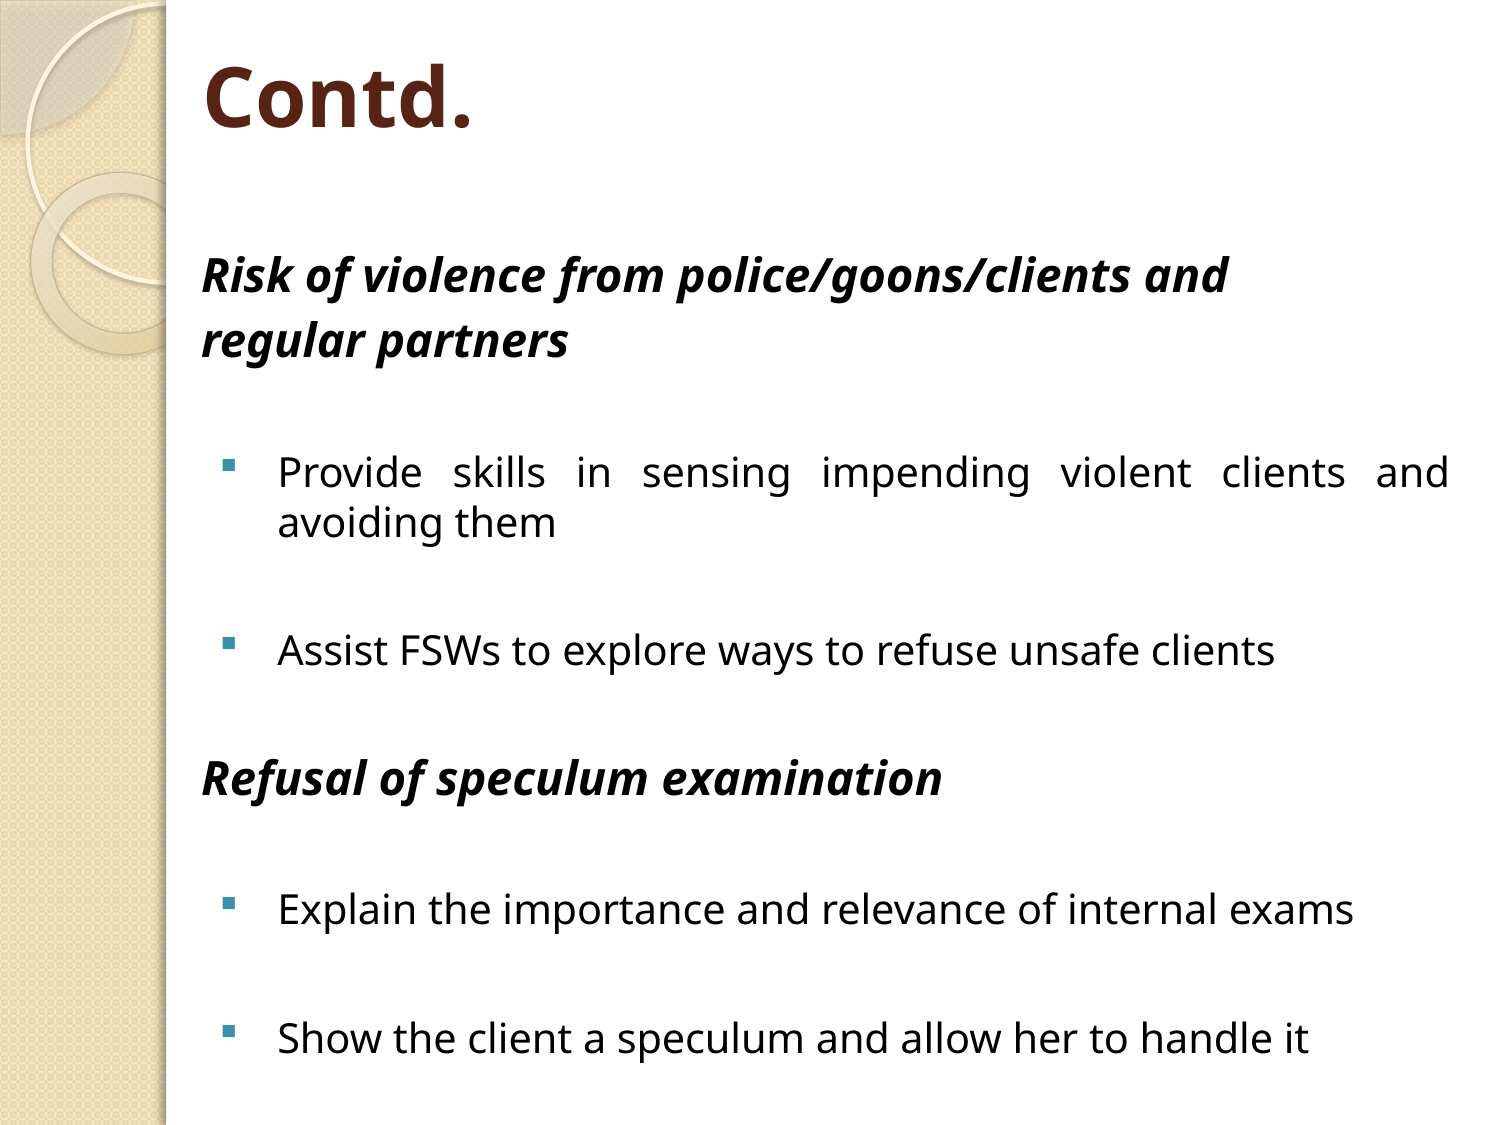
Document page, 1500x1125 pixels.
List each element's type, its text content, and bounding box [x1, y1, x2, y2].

title Contd. [187, 0, 1418, 188]
list Risk of violence from police/goons/clients and regular partners Provide skills in sensing impending violent clients and avoiding them Assist FSWs to explore ways to refuse unsafe clients Refusal of speculum examination Explain the importance and relevance of internal exams Show the client a speculum and allow her to handle it [174, 237, 1466, 1075]
